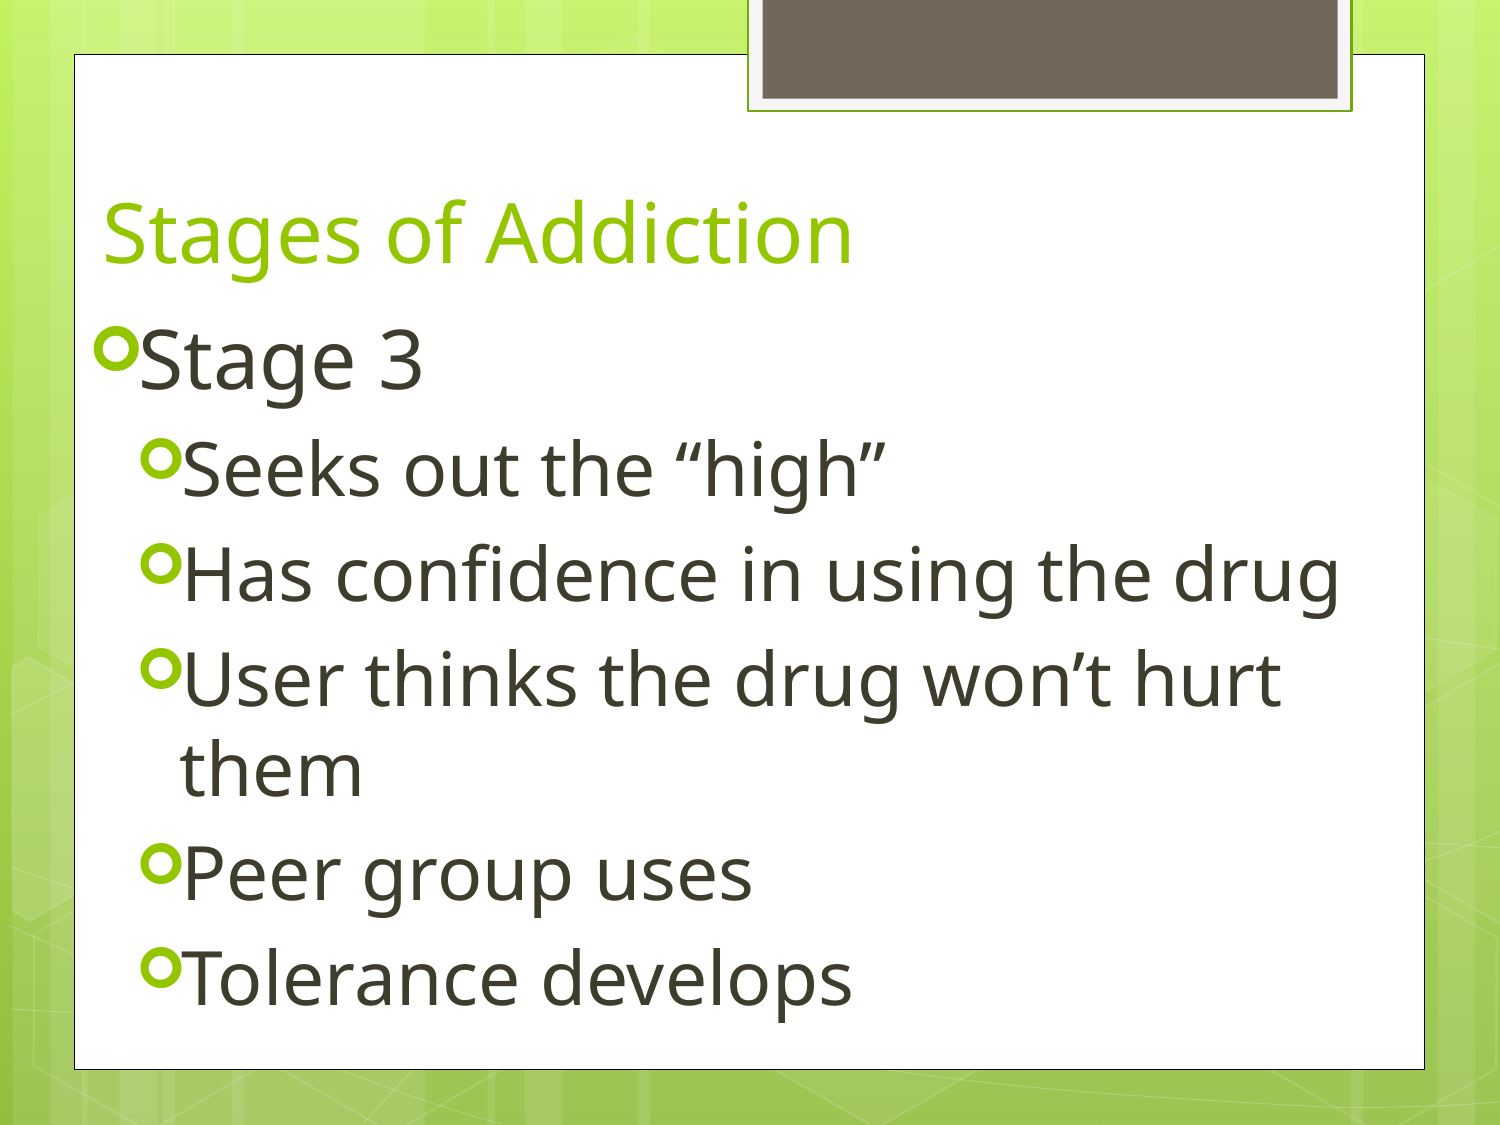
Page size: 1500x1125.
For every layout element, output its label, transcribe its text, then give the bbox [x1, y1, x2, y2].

list Stage 3 Seeks out the “high” Has confidence in using the drug User thinks the drug won’t hurt them Peer group uses Tolerance develops [62, 299, 1413, 1044]
title Stages of Addiction [87, 99, 1240, 288]
